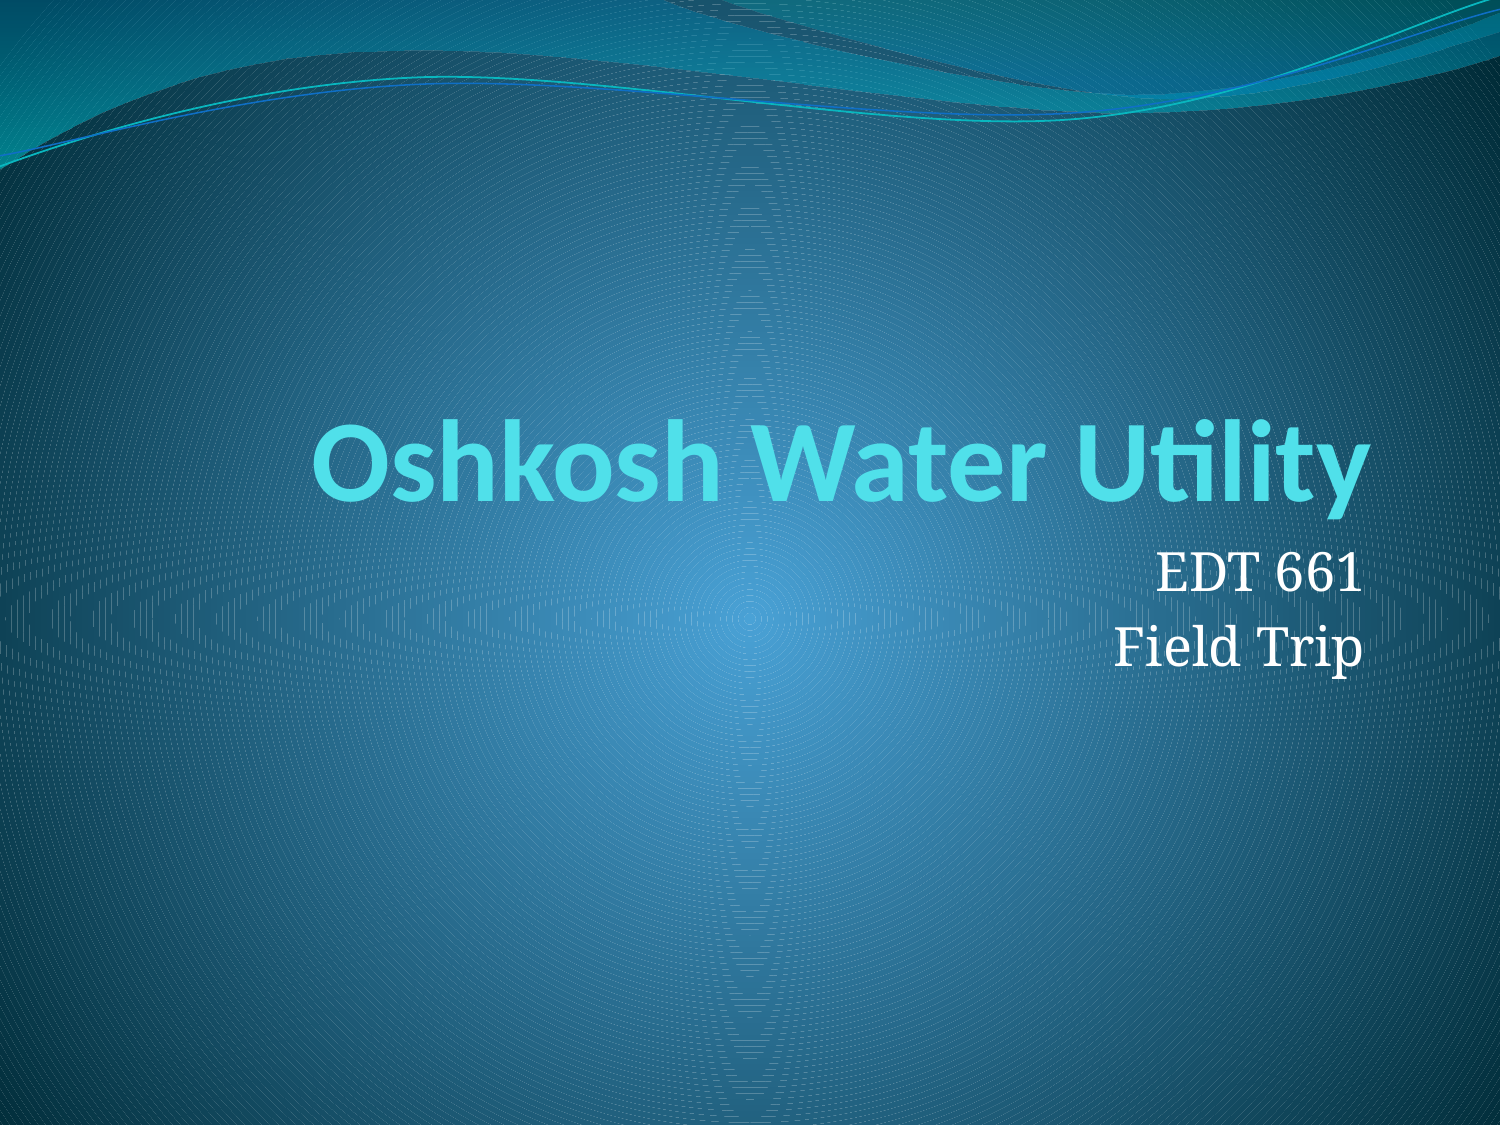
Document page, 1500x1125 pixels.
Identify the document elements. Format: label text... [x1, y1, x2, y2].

subtitle EDT 661 Field Trip [87, 529, 1376, 818]
title Oshkosh Water Utility [87, 224, 1376, 525]
